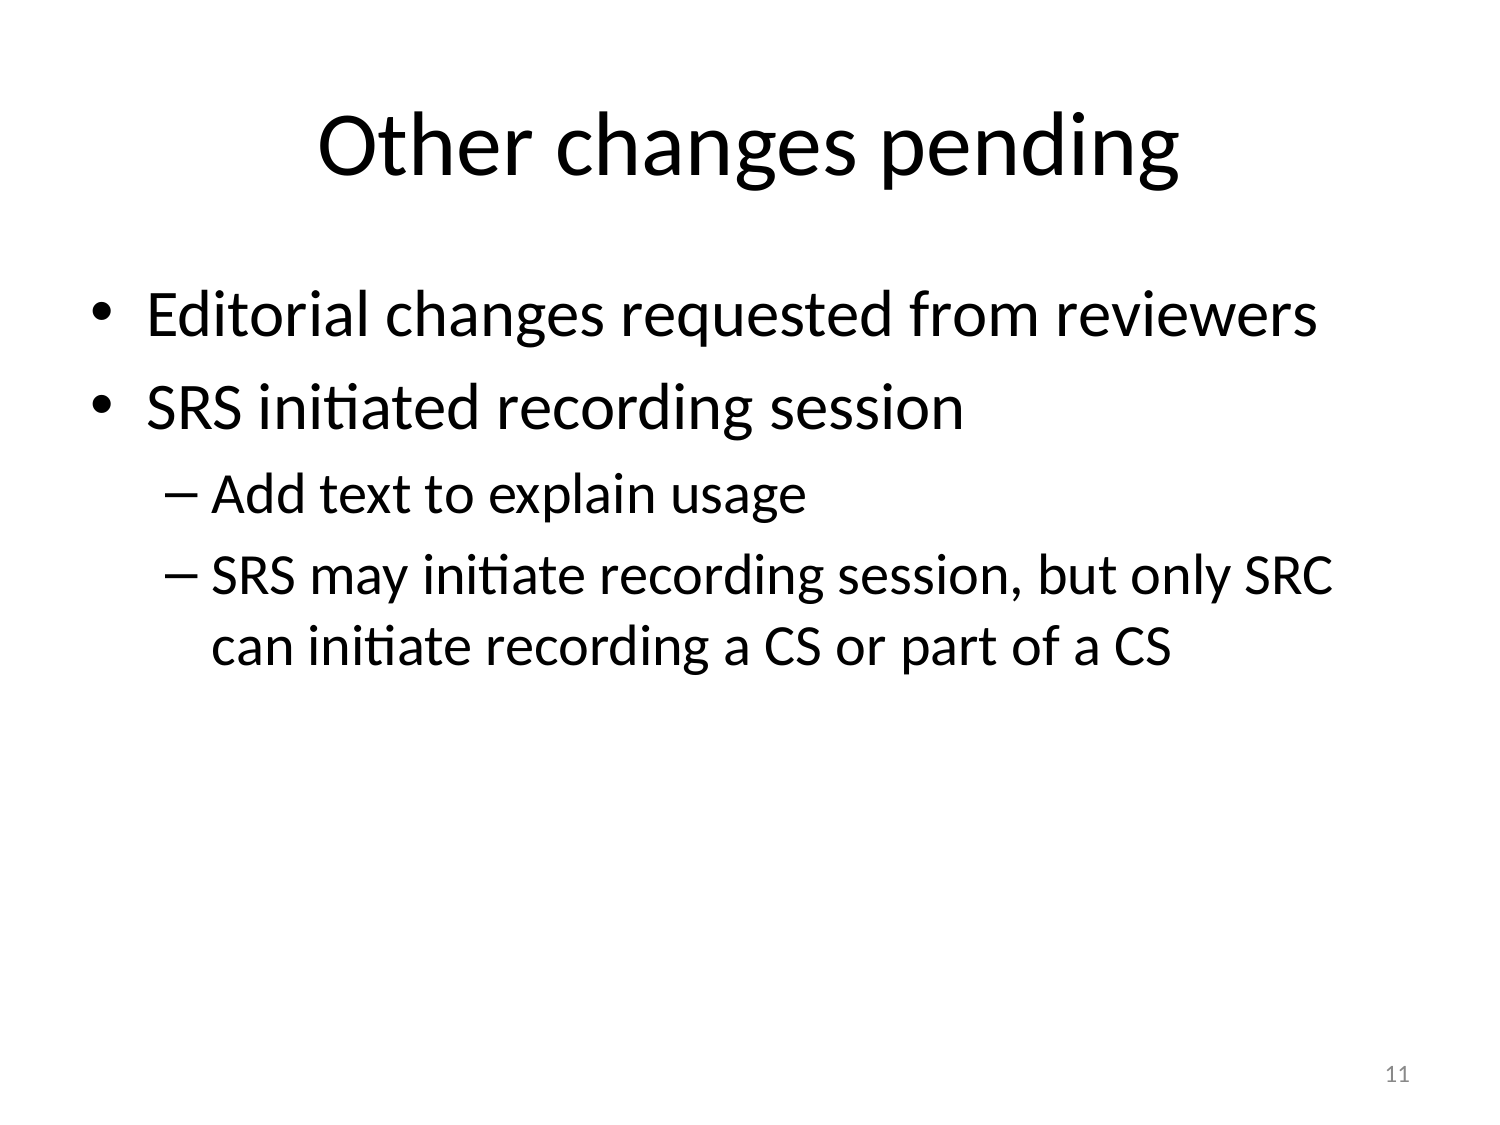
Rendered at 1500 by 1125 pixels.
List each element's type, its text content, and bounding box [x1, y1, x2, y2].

list Editorial changes requested from reviewers SRS initiated recording session Add text to explain usage SRS may initiate recording session, but only SRC can initiate recording a CS or part of a CS [75, 262, 1425, 1005]
slide_number 11 [1074, 1042, 1425, 1103]
title Other changes pending [75, 45, 1425, 233]
